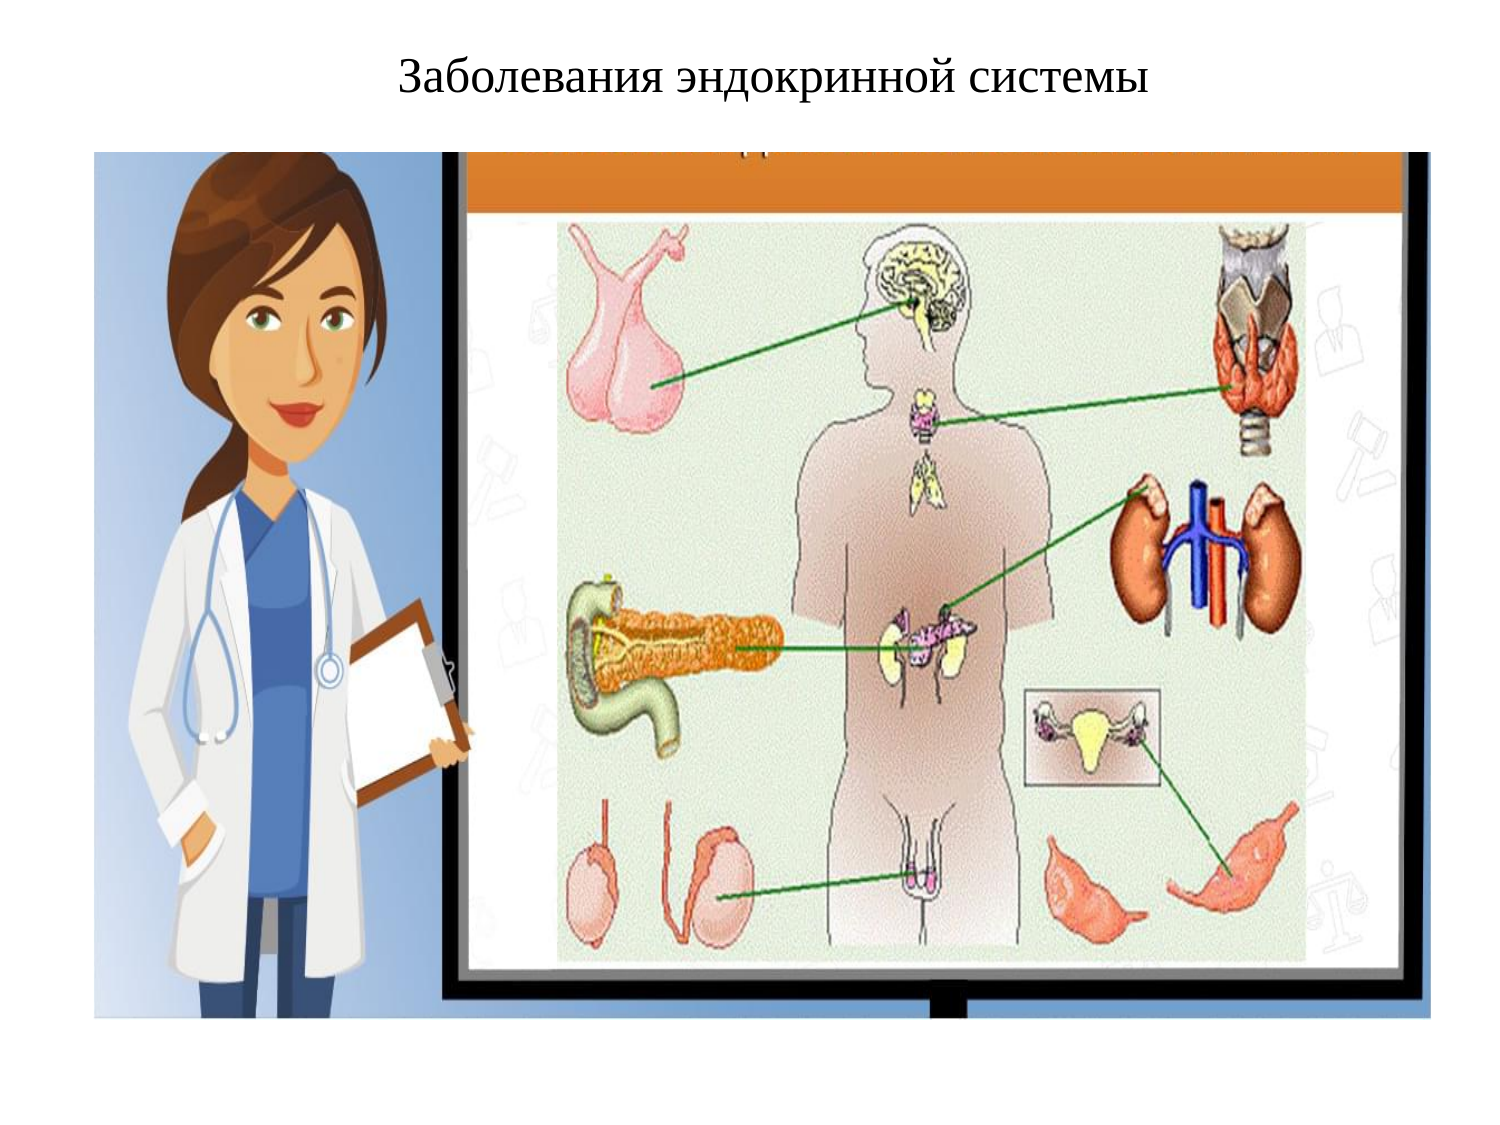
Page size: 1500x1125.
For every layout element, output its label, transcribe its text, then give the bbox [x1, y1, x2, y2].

picture [93, 152, 1432, 1020]
text_box Заболевания эндокринной системы [234, 35, 1313, 110]
